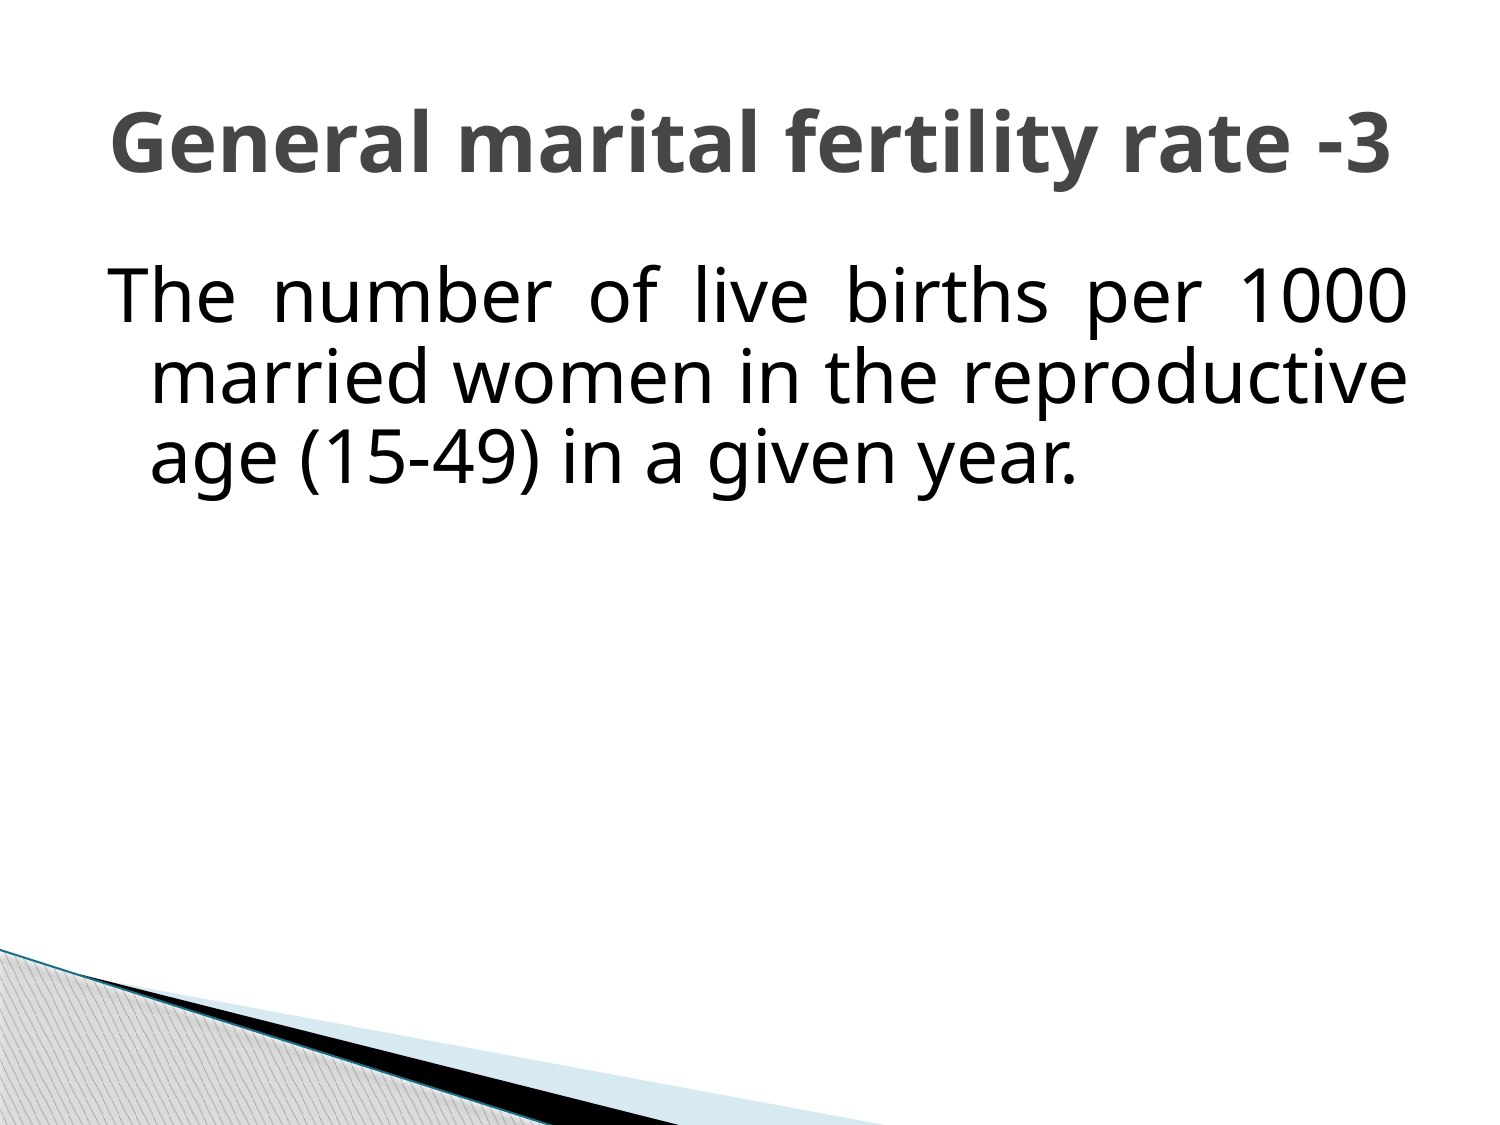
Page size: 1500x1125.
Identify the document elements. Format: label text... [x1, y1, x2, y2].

list The number of live births per 1000 married women in the reproductive age (15-49) in a given year. [75, 249, 1425, 1025]
title 3- General marital fertility rate [75, 45, 1425, 233]
